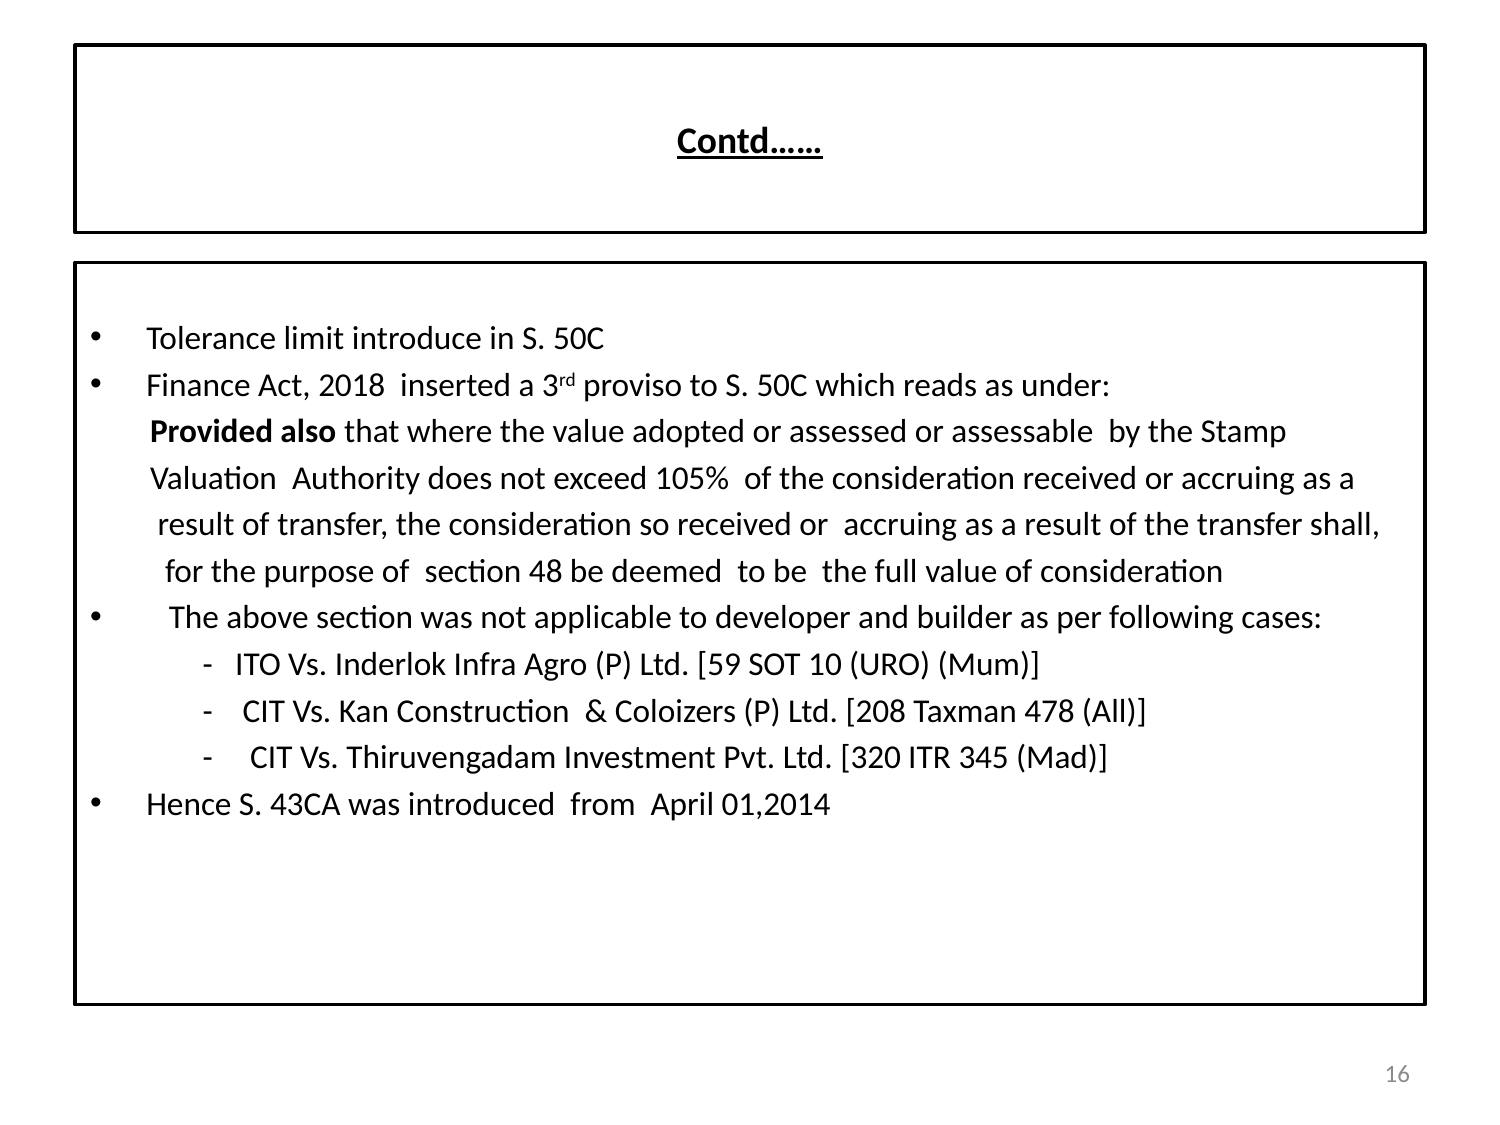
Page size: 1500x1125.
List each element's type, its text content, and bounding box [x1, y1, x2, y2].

list Tolerance limit introduce in S. 50C Finance Act, 2018 inserted a 3rd proviso to S. 50C which reads as under: Provided also that where the value adopted or assessed or assessable by the Stamp Valuation Authority does not exceed 105% of the consideration received or accruing as a result of transfer, the consideration so received or accruing as a result of the transfer shall, for the purpose of section 48 be deemed to be the full value of consideration The above section was not applicable to developer and builder as per following cases: - ITO Vs. Inderlok Infra Agro (P) Ltd. [59 SOT 10 (URO) (Mum)] - CIT Vs. Kan Construction & Coloizers (P) Ltd. [208 Taxman 478 (All)] - CIT Vs. Thiruvengadam Investment Pvt. Ltd. [320 ITR 345 (Mad)] Hence S. 43CA was introduced from April 01,2014 [75, 262, 1425, 1005]
title Contd…… [75, 45, 1425, 233]
slide_number 16 [1074, 1042, 1425, 1103]
